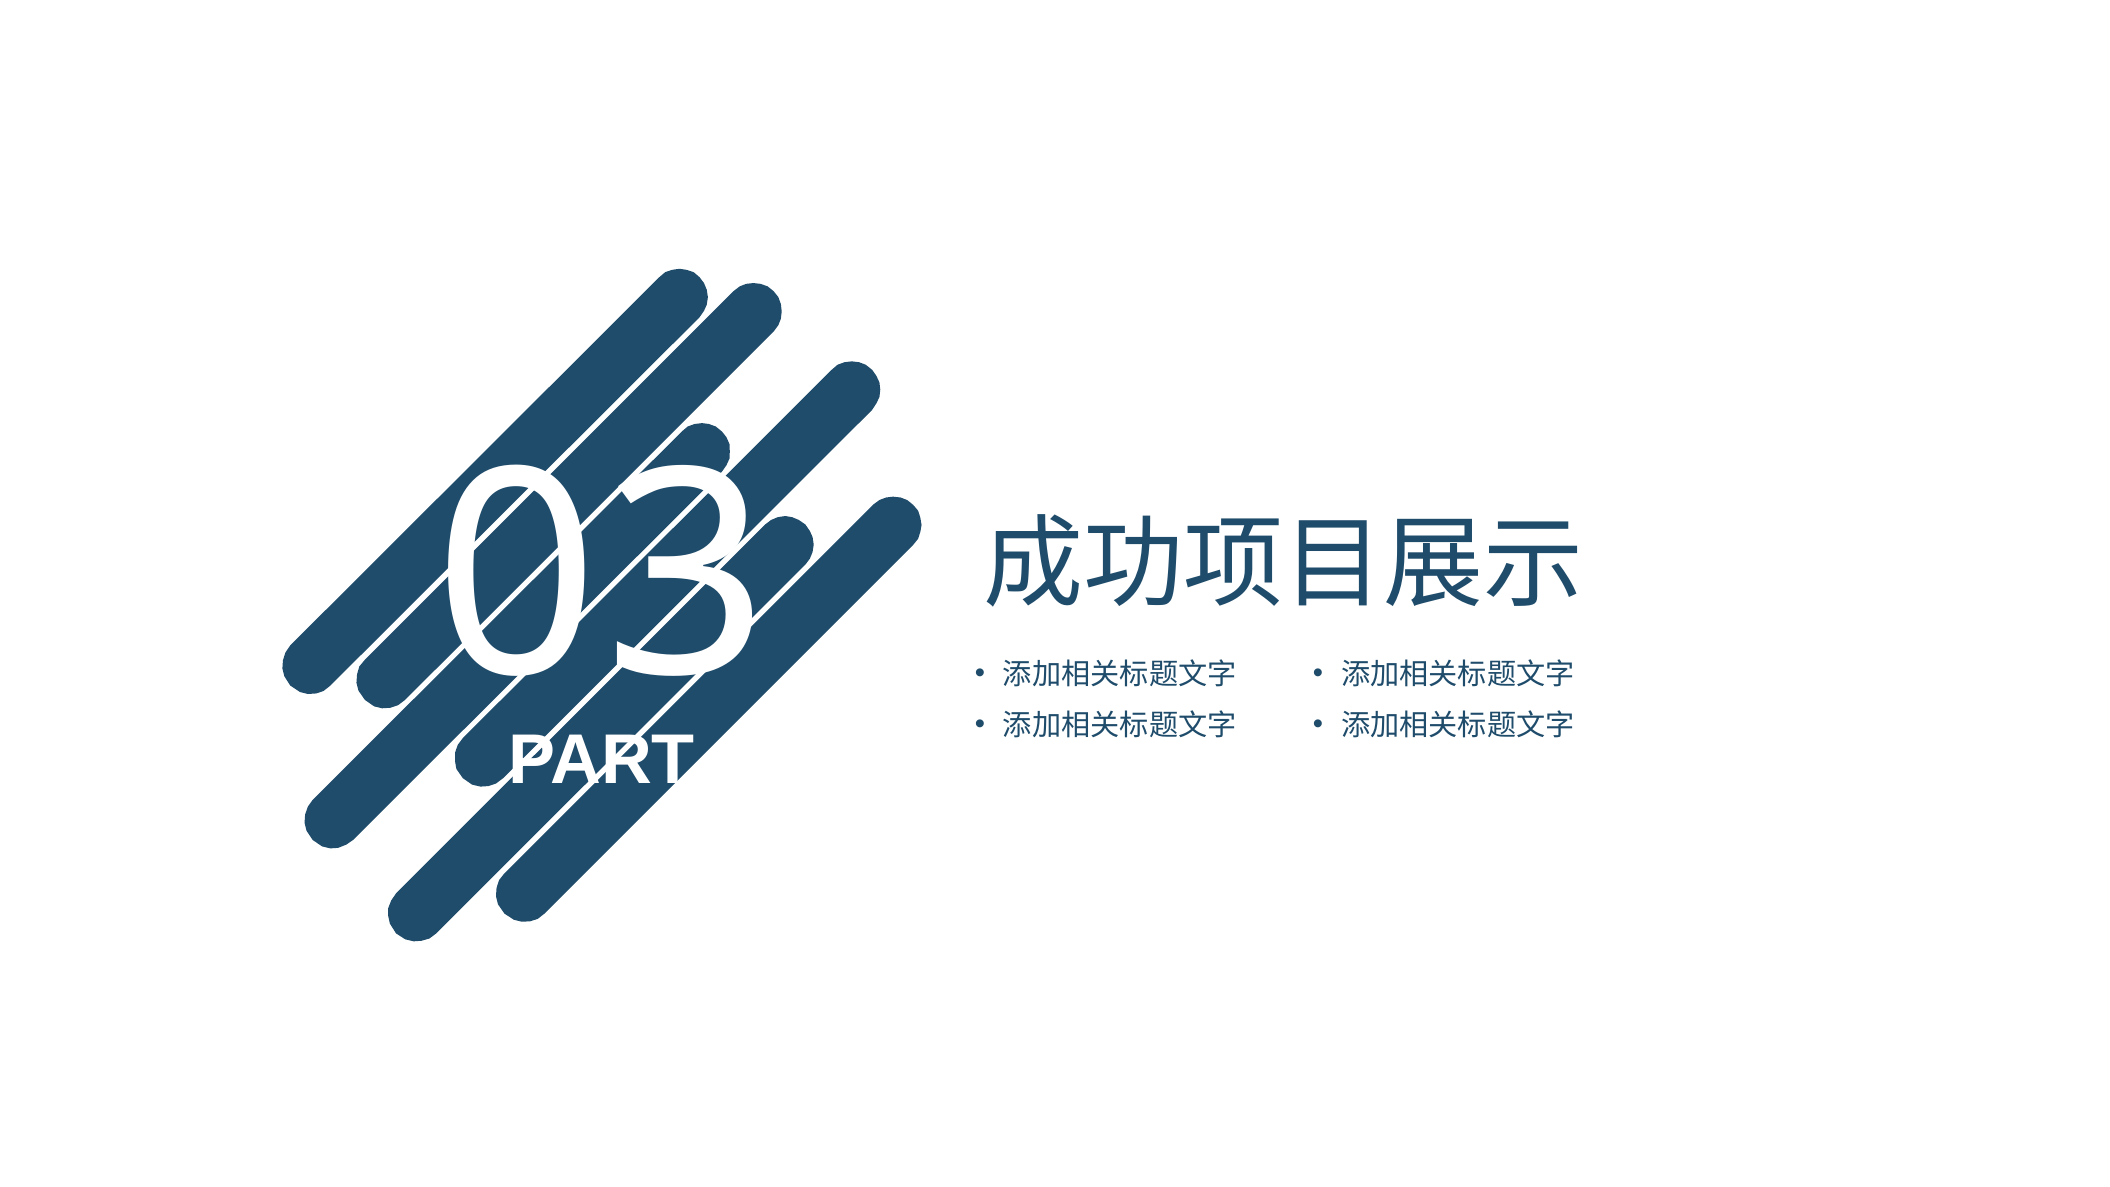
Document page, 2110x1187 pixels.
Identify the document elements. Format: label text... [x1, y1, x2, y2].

text_box [646, 283, 782, 378]
text_box PART [466, 739, 738, 798]
text_box [304, 699, 455, 849]
text_box [496, 798, 661, 922]
text_box 成功项目展示 [983, 498, 1693, 619]
text_box [558, 268, 708, 378]
text_box 添加相关标题文字 [974, 654, 1277, 690]
text_box [282, 522, 413, 695]
text_box [791, 496, 922, 668]
text_box [388, 798, 572, 942]
text_box [356, 611, 413, 709]
text_box 添加相关标题文字 [1312, 705, 1615, 741]
text_box [791, 361, 881, 491]
text_box [455, 739, 466, 781]
text_box 添加相关标题文字 [1312, 654, 1615, 690]
text_box 03 [413, 378, 791, 739]
text_box 添加相关标题文字 [974, 705, 1277, 741]
